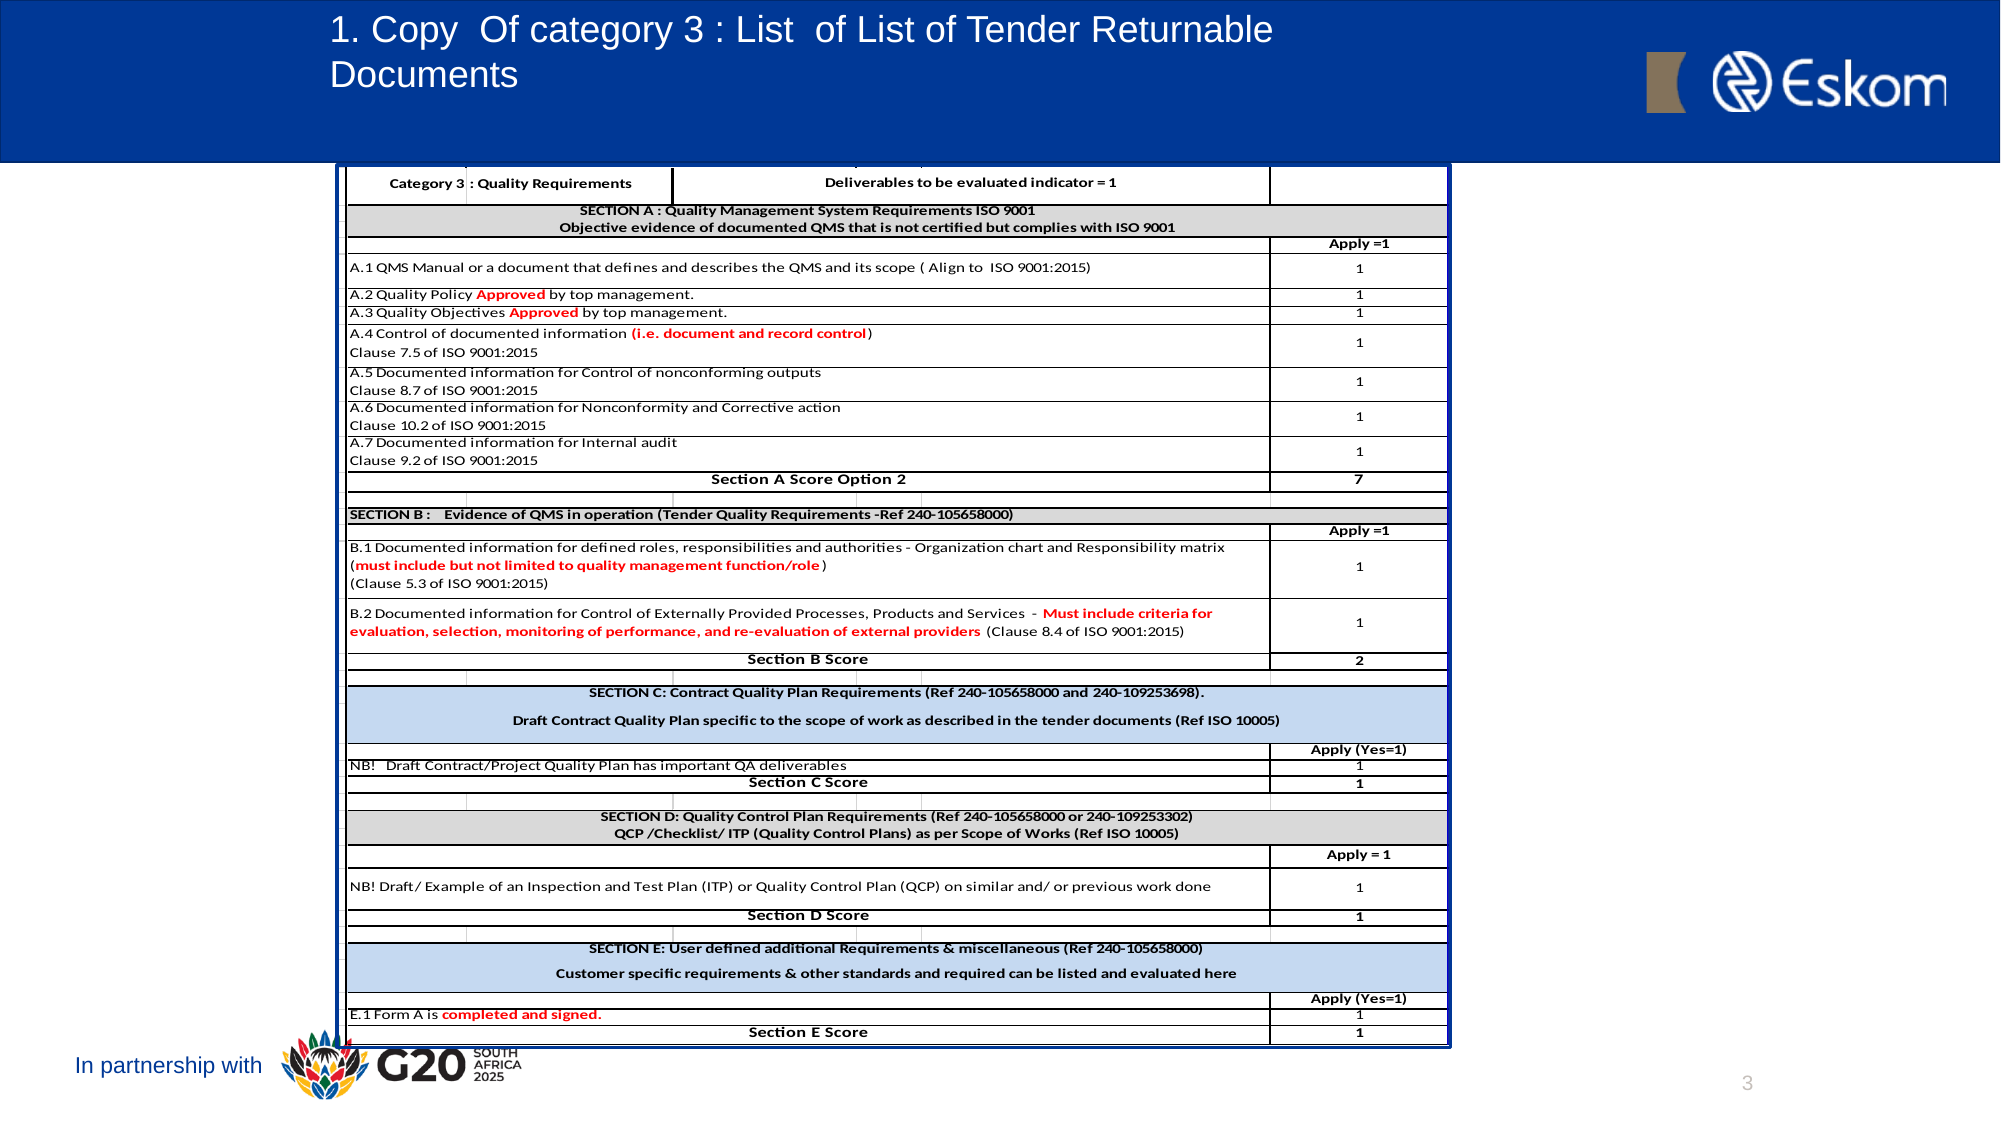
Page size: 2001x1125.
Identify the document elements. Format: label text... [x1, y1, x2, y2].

picture [280, 1029, 526, 1100]
text_box 1. Copy Of category 3 : List of List of Tender Returnable Documents [314, 0, 1449, 103]
picture [338, 166, 1449, 1046]
slide_number 3 [1567, 1058, 1929, 1103]
